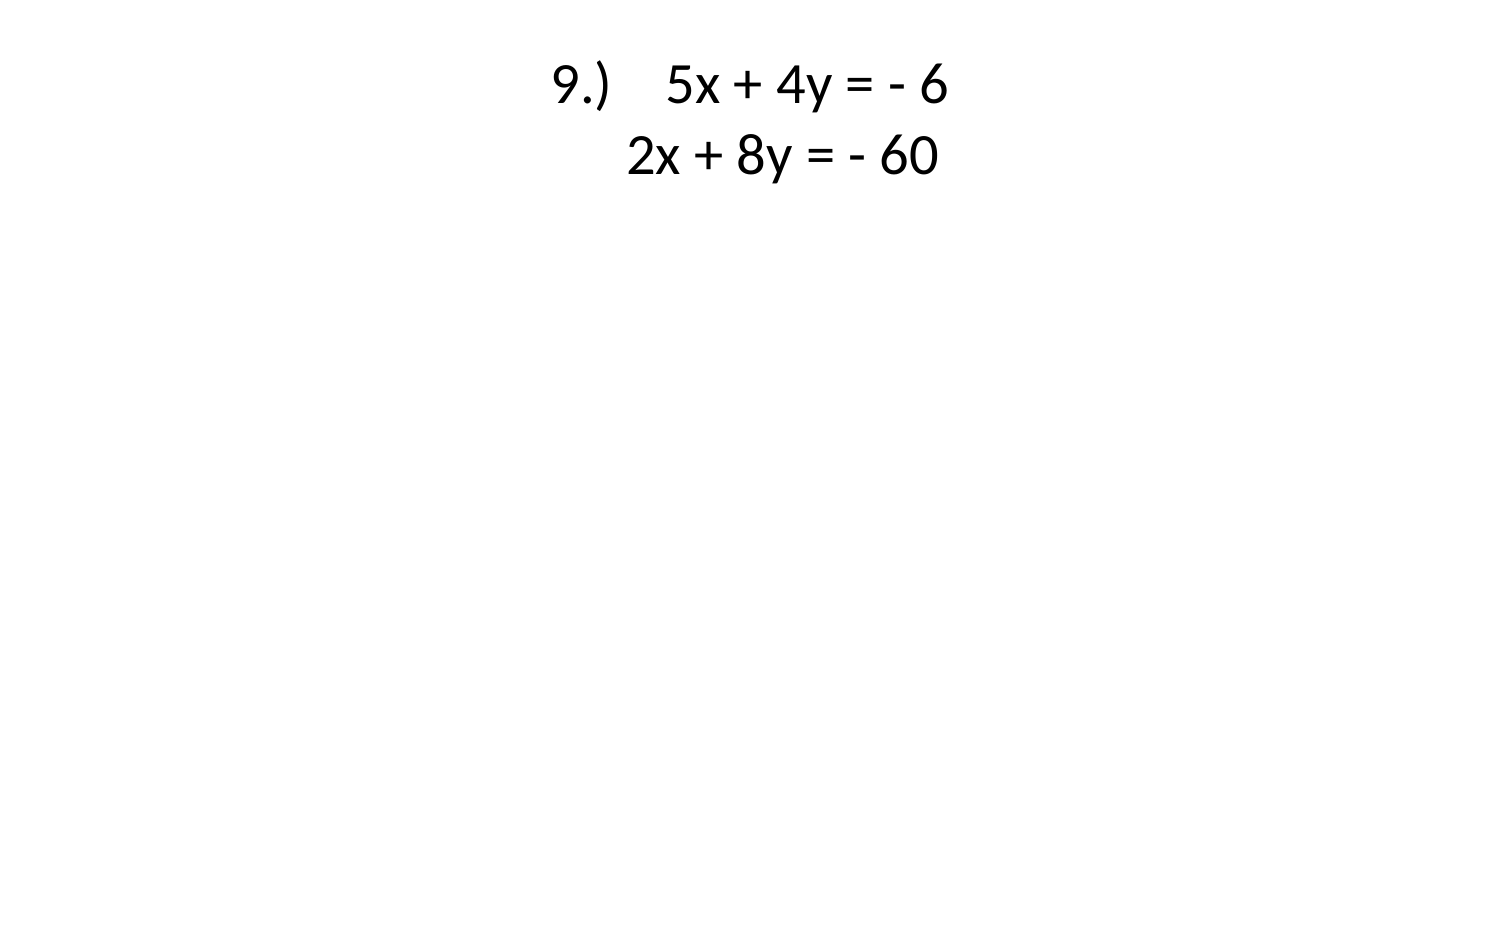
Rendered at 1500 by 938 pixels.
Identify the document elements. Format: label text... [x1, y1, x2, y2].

title 9.) 5x + 4y = - 6 2x + 8y = - 60 [75, 37, 1425, 194]
